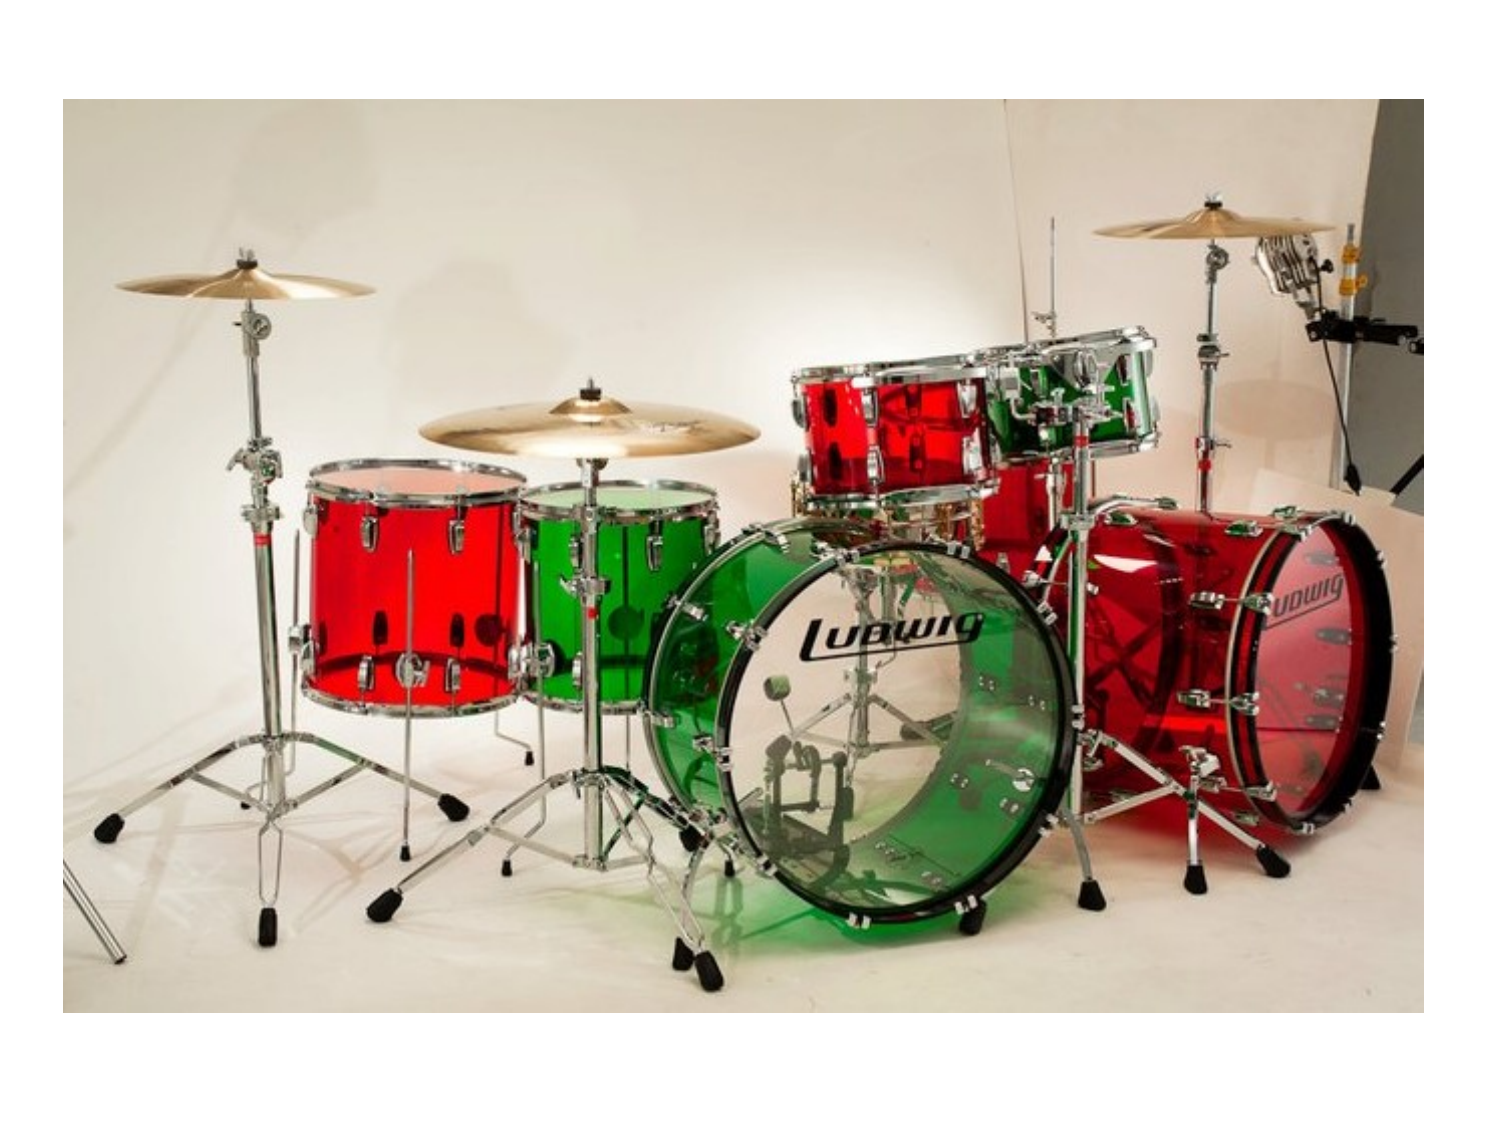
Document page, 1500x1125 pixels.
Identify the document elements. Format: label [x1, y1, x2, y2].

list [63, 99, 1424, 1013]
